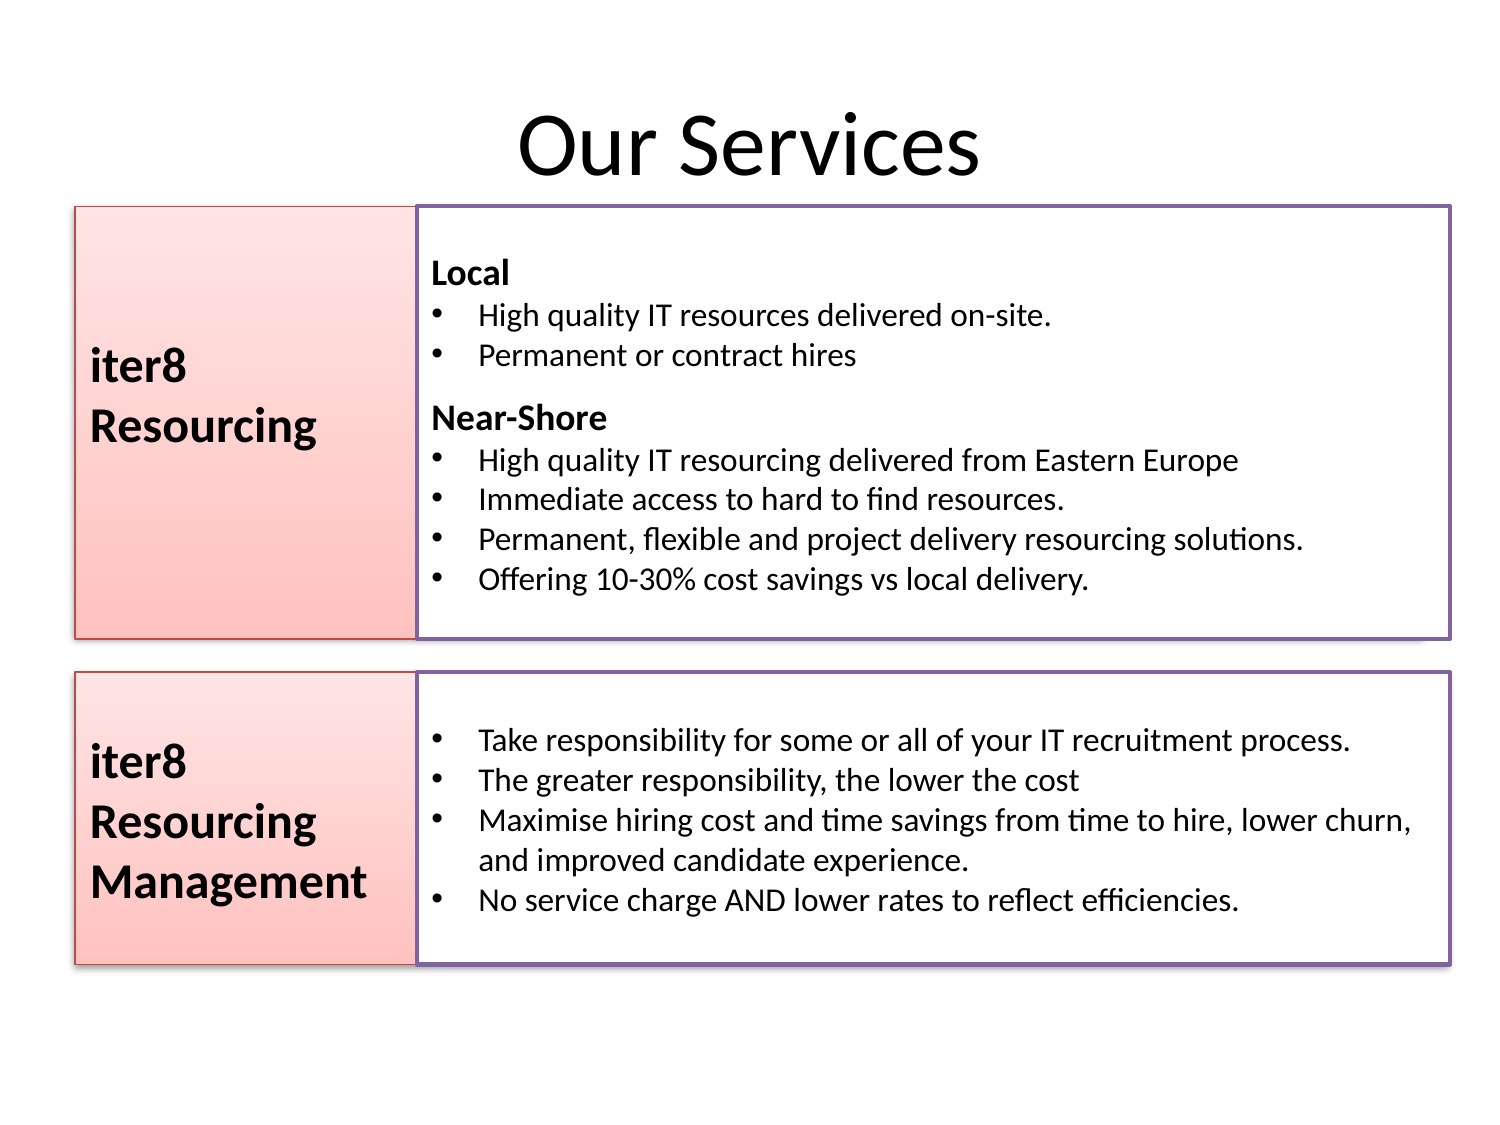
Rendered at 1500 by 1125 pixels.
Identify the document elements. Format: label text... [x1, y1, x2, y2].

text_box iter8 Resourcing Management [74, 671, 415, 965]
title Our Services [75, 45, 1425, 204]
text_box iter8 Resourcing [74, 206, 415, 640]
text_box Take responsibility for some or all of your IT recruitment process. The greater responsibility, the lower the cost Maximise hiring cost and time savings from time to hire, lower churn, and improved candidate experience. No service charge AND lower rates to reflect efficiencies. [415, 670, 1452, 967]
text_box Local High quality IT resources delivered on-site. Permanent or contract hires Near-Shore High quality IT resourcing delivered from Eastern Europe Immediate access to hard to find resources. Permanent, flexible and project delivery resourcing solutions. Offering 10-30% cost savings vs local delivery. [415, 204, 1452, 641]
